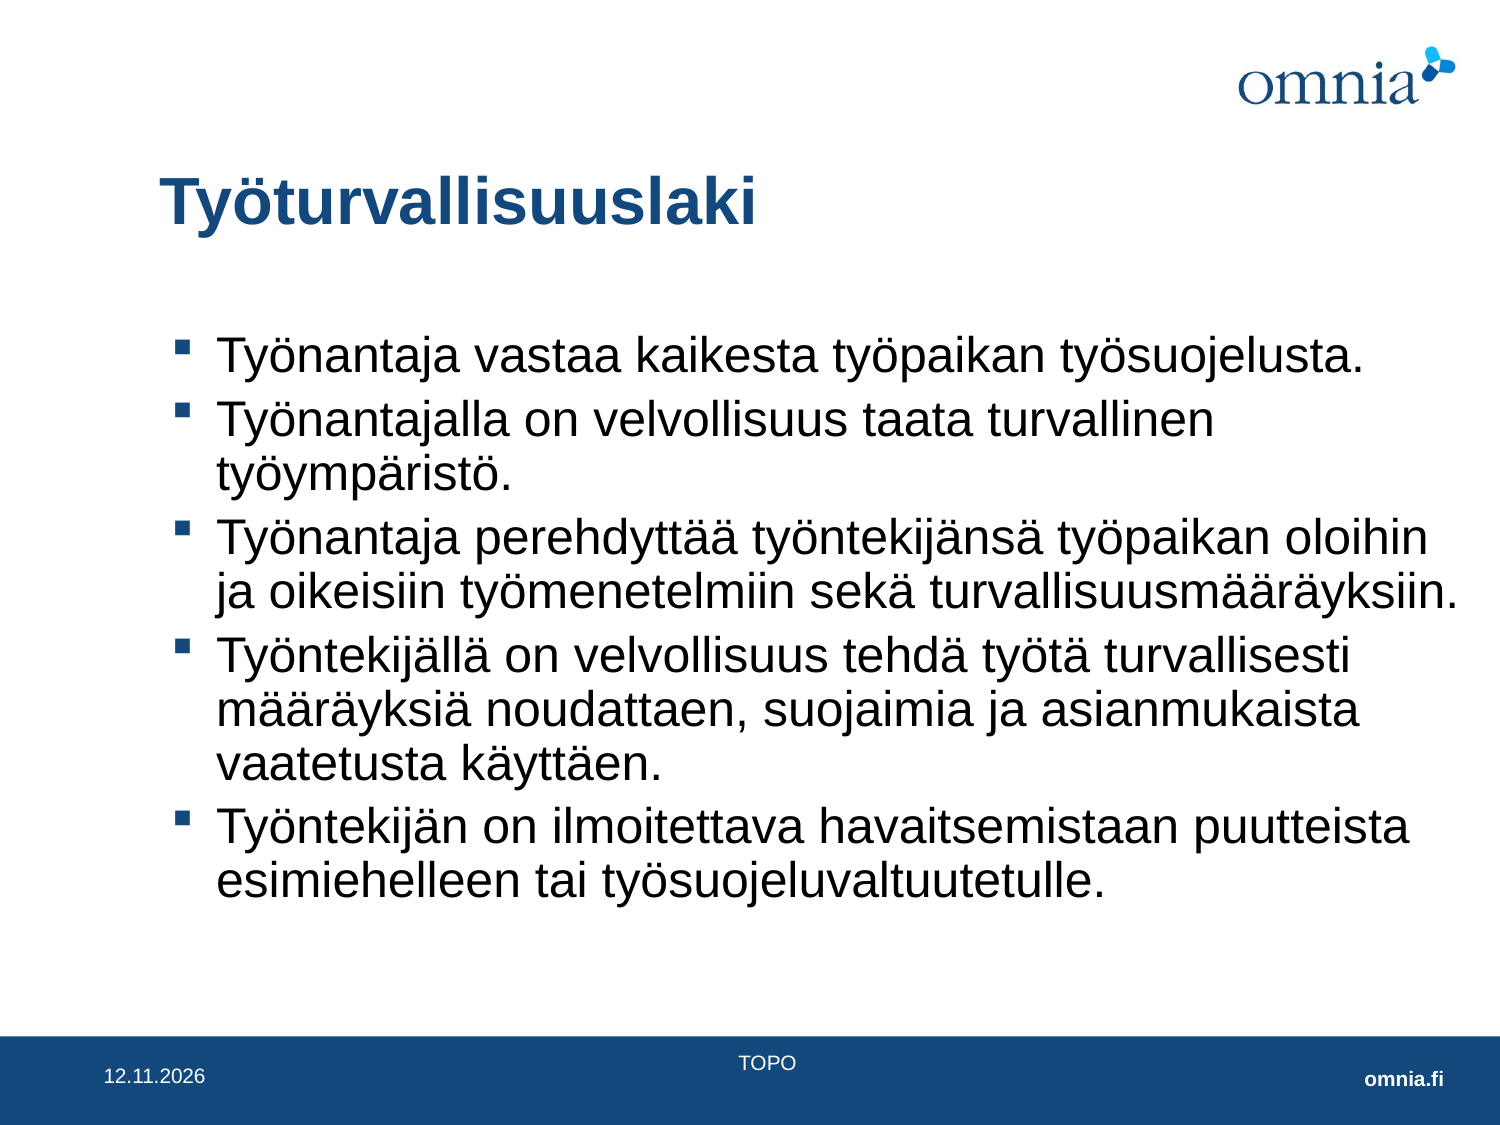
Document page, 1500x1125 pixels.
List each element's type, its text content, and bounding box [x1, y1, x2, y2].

picture [1222, 30, 1471, 104]
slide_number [88, 1045, 384, 1105]
footer TOPO [531, 1045, 1004, 1105]
title Työturvallisuuslaki [144, 104, 1483, 292]
list Työnantaja vastaa kaikesta työpaikan työsuojelusta. Työnantajalla on velvollisuus taata turvallinen työympäristö. Työnantaja perehdyttää työntekijänsä työpaikan oloihin ja oikeisiin työmenetelmiin sekä turvallisuusmääräyksiin. Työntekijällä on velvollisuus tehdä työtä turvallisesti määräyksiä noudattaen, suojaimia ja asianmukaista vaatetusta käyttäen. Työntekijän on ilmoitettava havaitsemistaan puutteista esimiehelleen tai työsuojeluvaltuutetulle. [144, 321, 1483, 976]
